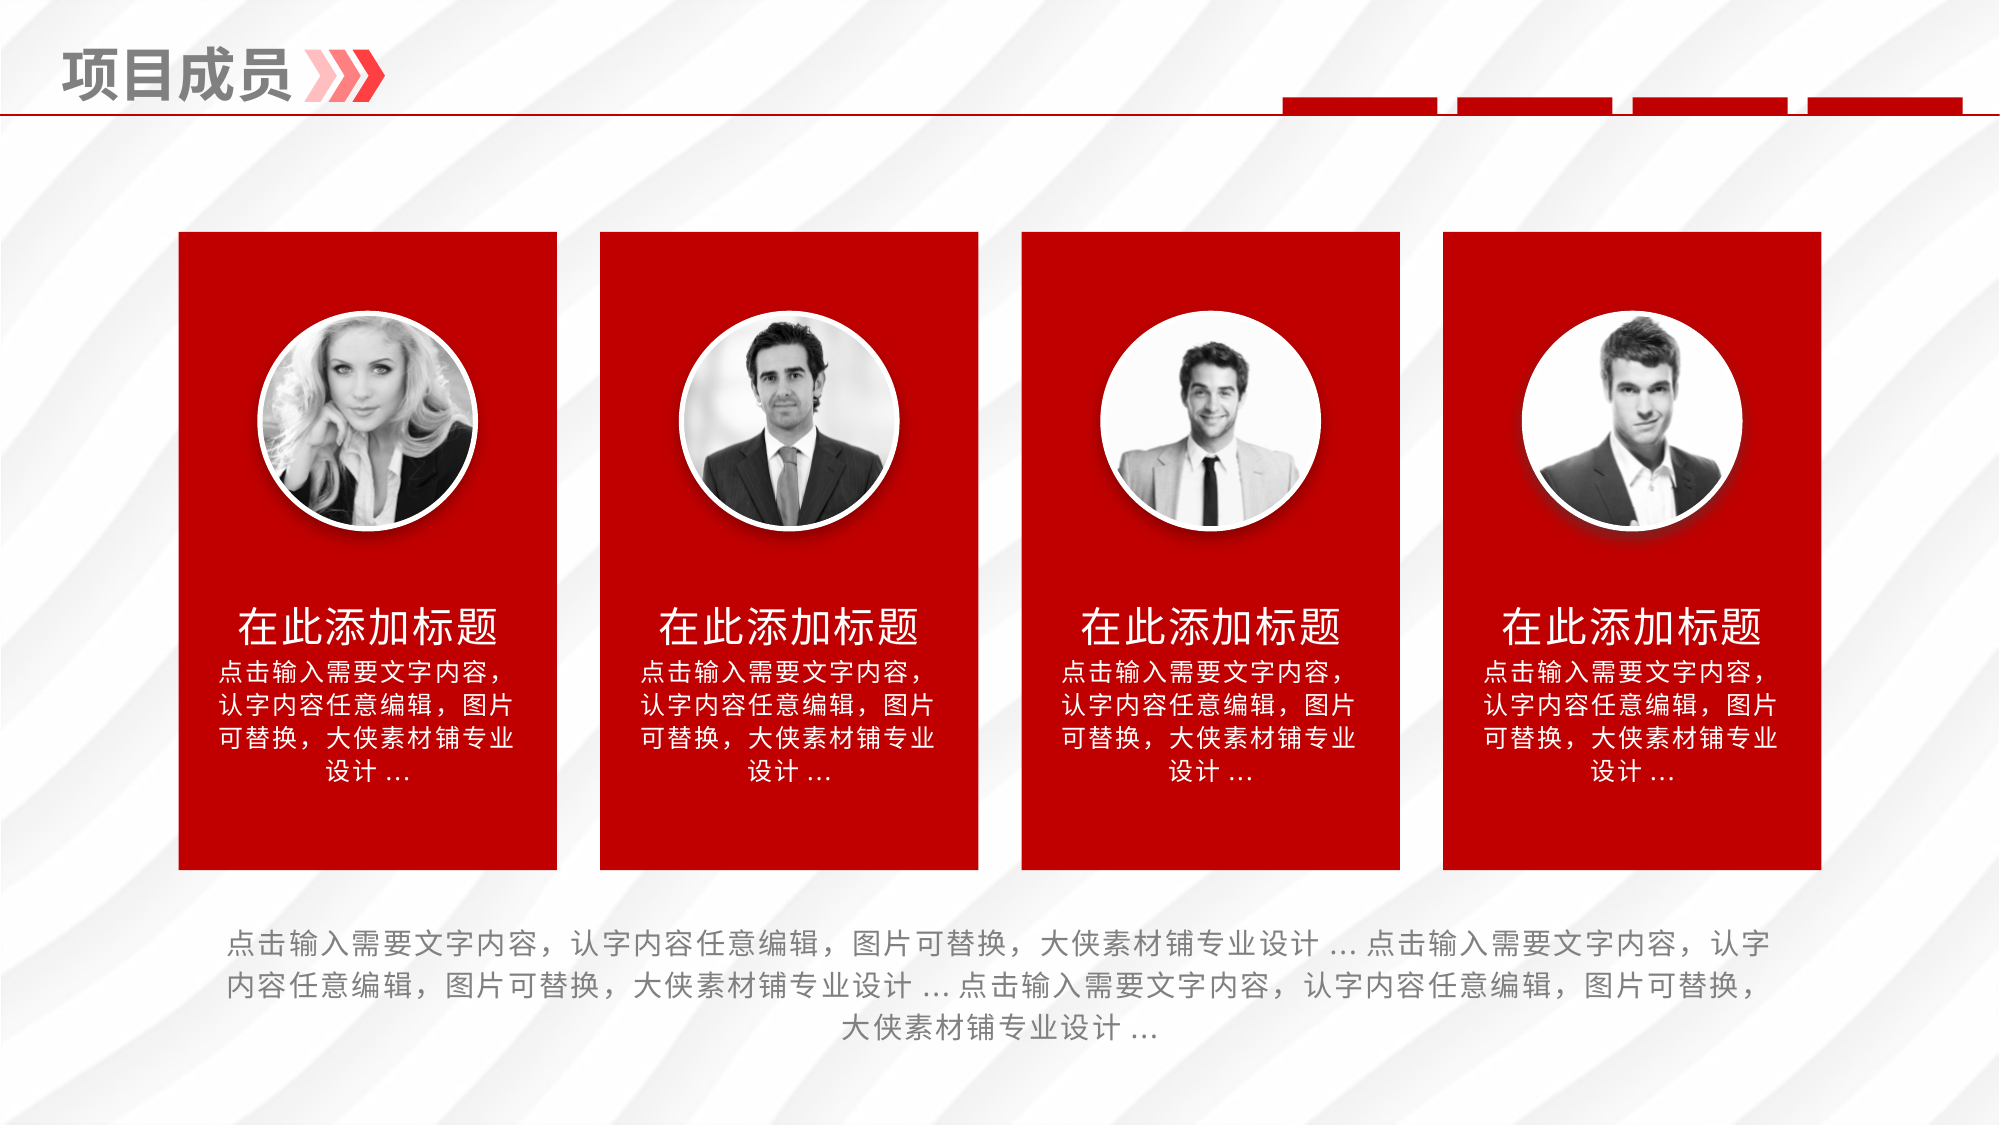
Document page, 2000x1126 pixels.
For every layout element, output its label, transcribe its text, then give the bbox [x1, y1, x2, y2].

text_box [177, 803, 559, 872]
text_box [1280, 95, 1439, 114]
text_box [1806, 95, 1965, 114]
text_box [1020, 230, 1402, 591]
text_box [1455, 95, 1614, 114]
text_box [1630, 95, 1790, 114]
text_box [587, 592, 991, 796]
text_box [1441, 803, 1823, 872]
picture [1, 116, 1999, 1125]
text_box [166, 592, 570, 796]
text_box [1430, 592, 1834, 796]
text_box 点击输入需要文字内容，认字内容任意编辑，图片可替换，大侠素材铺专业设计...点击输入需要文字内容，认字内容任意编辑，图片可替换，大侠素材铺专业设计...点击输入需要文字内容，认字内容任意编辑，图片可替换，大侠素材铺专业设计... [207, 910, 1793, 1052]
picture [1, 0, 1999, 114]
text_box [303, 49, 386, 103]
text_box [1441, 230, 1823, 591]
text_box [1009, 592, 1413, 796]
text_box [1020, 803, 1402, 872]
text_box [598, 230, 980, 591]
text_box [177, 230, 559, 591]
text_box 项目成员 [46, 31, 310, 114]
text_box [598, 803, 980, 872]
